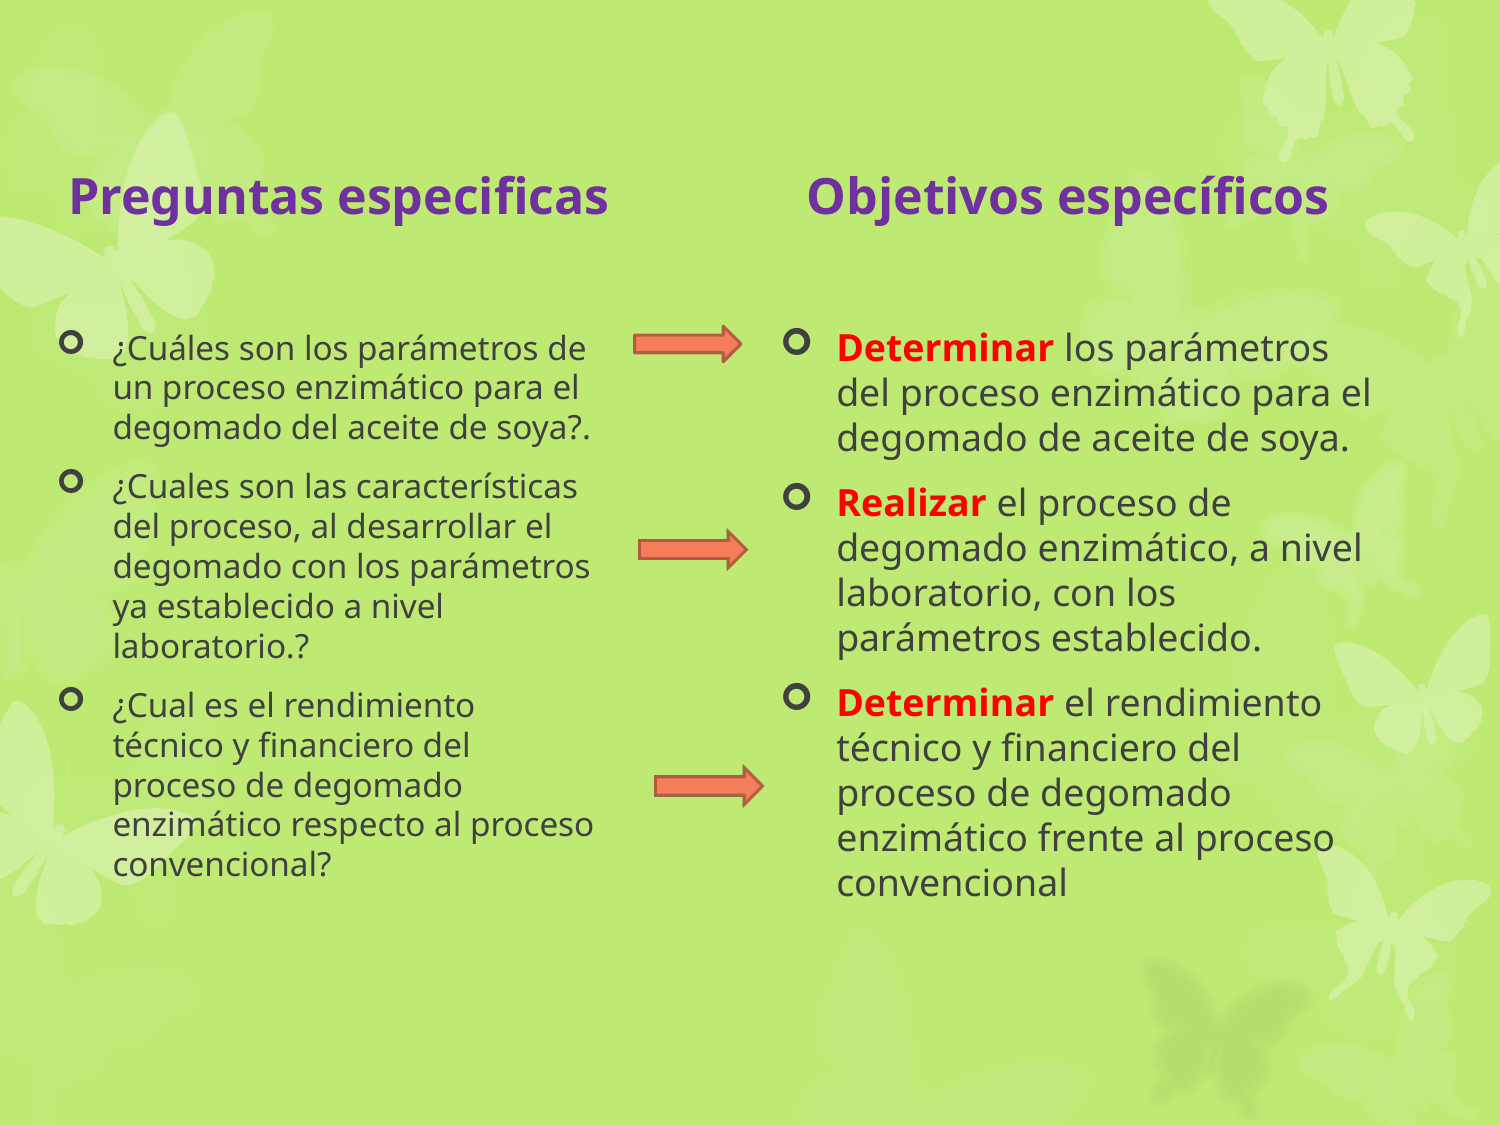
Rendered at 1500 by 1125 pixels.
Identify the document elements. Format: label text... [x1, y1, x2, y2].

list Determinar los parámetros del proceso enzimático para el degomado de aceite de soya. Realizar el proceso de degomado enzimático, a nivel laboratorio, con los parámetros establecido. Determinar el rendimiento técnico y financiero del proceso de degomado enzimático frente al proceso convencional [765, 267, 1400, 962]
picture [637, 526, 749, 573]
list Objetivos específicos [791, 137, 1500, 232]
list ¿Cuáles son los parámetros de un proceso enzimático para el degomado del aceite de soya?. ¿Cuales son las características del proceso, al desarrollar el degomado con los parámetros ya establecido a nivel laboratorio.? ¿Cual es el rendimiento técnico y financiero del proceso de degomado enzimático respecto al proceso convencional? [41, 267, 611, 943]
list Preguntas especificas [53, 101, 821, 232]
text_box [633, 324, 743, 364]
picture [654, 762, 766, 809]
